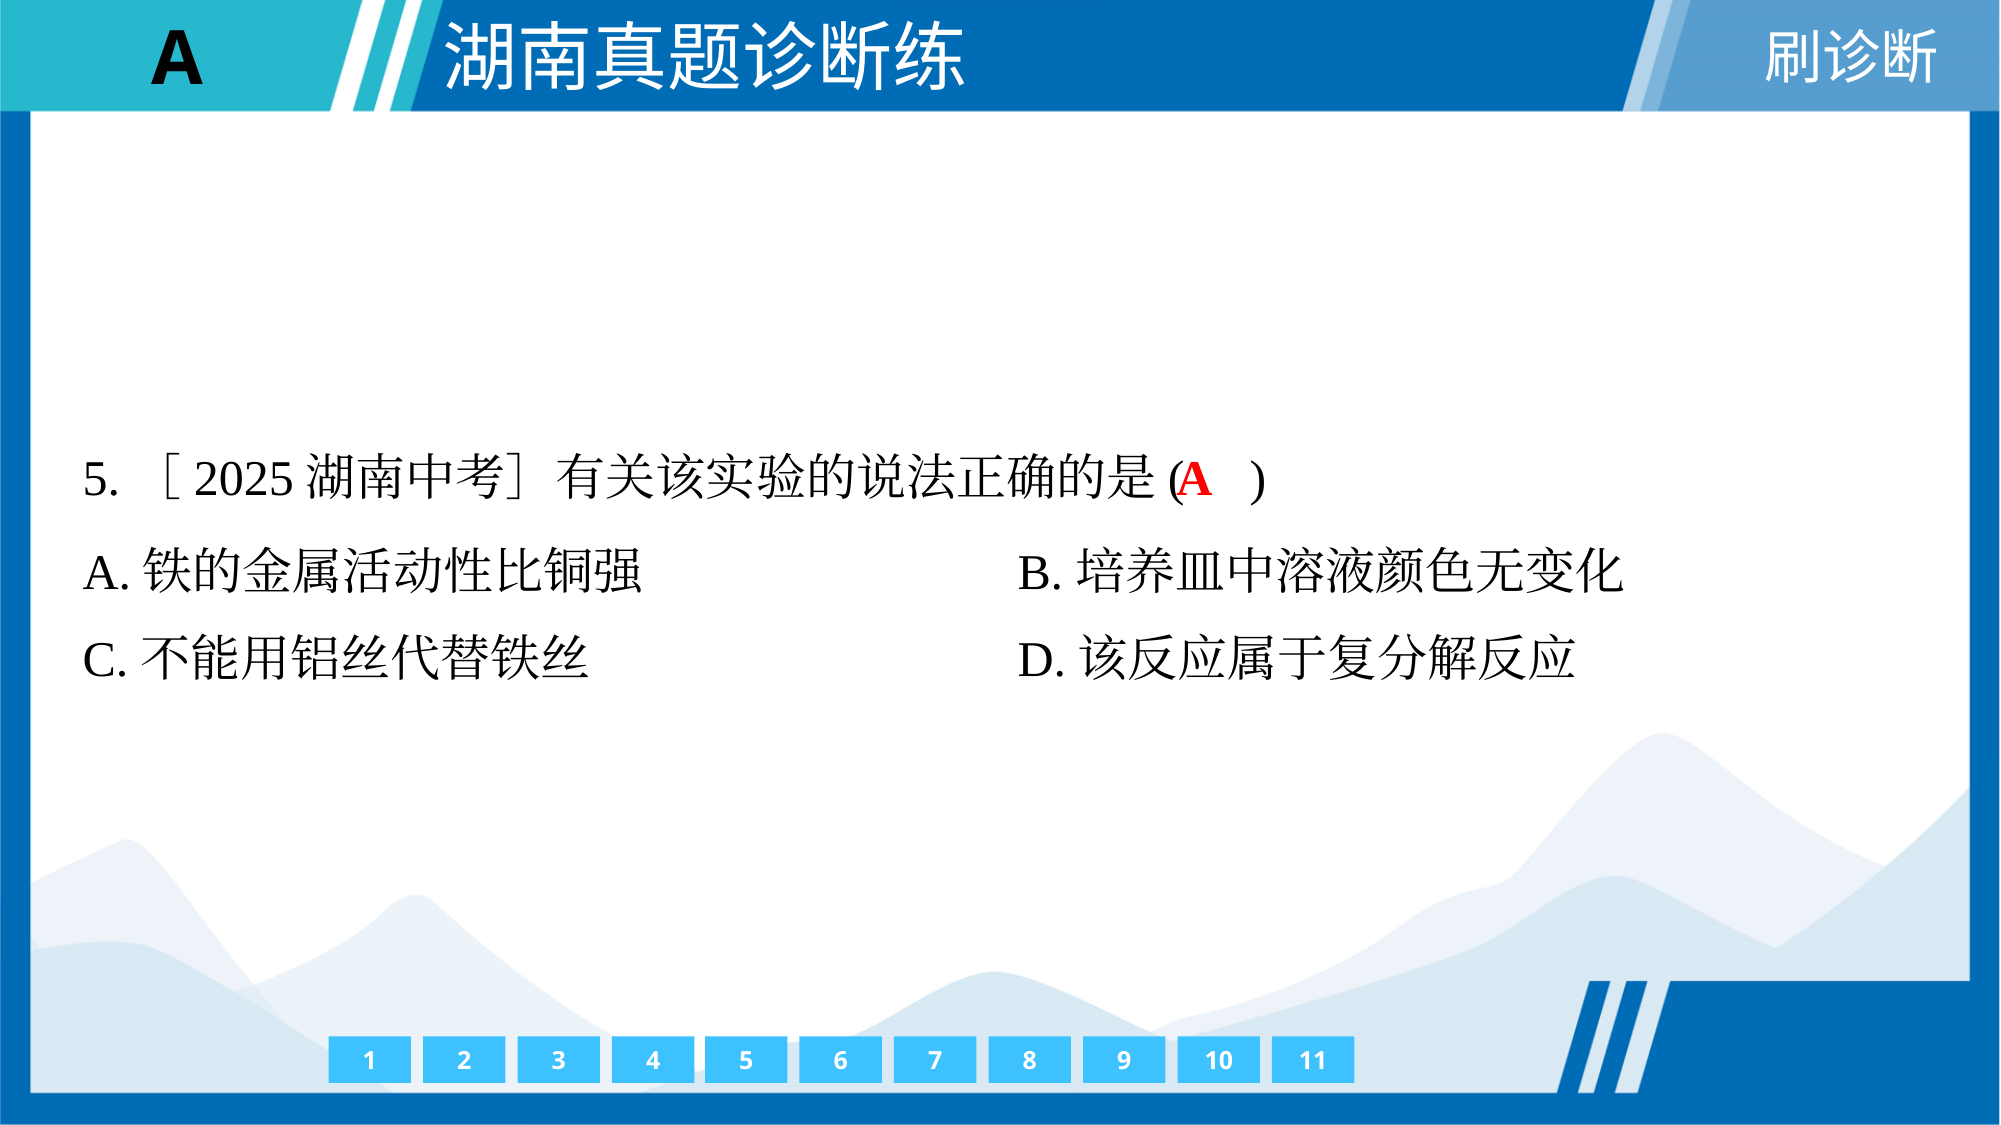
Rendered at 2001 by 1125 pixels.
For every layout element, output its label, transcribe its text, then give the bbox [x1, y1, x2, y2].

text_box A.铁的金属活动性比铜强 B.培养皿中溶液颜色无变化 C.不能用铝丝代替铁丝 D.该反应属于复分解反应 [82, 507, 1917, 677]
text_box 5.［2025湖南中考］有关该实验的说法正确的是( ) [1231, 415, 1917, 496]
text_box A [1158, 415, 1231, 496]
text_box 5.［2025湖南中考］有关该实验的说法正确的是( ) [82, 415, 1158, 496]
picture [0, 0, 2000, 1125]
